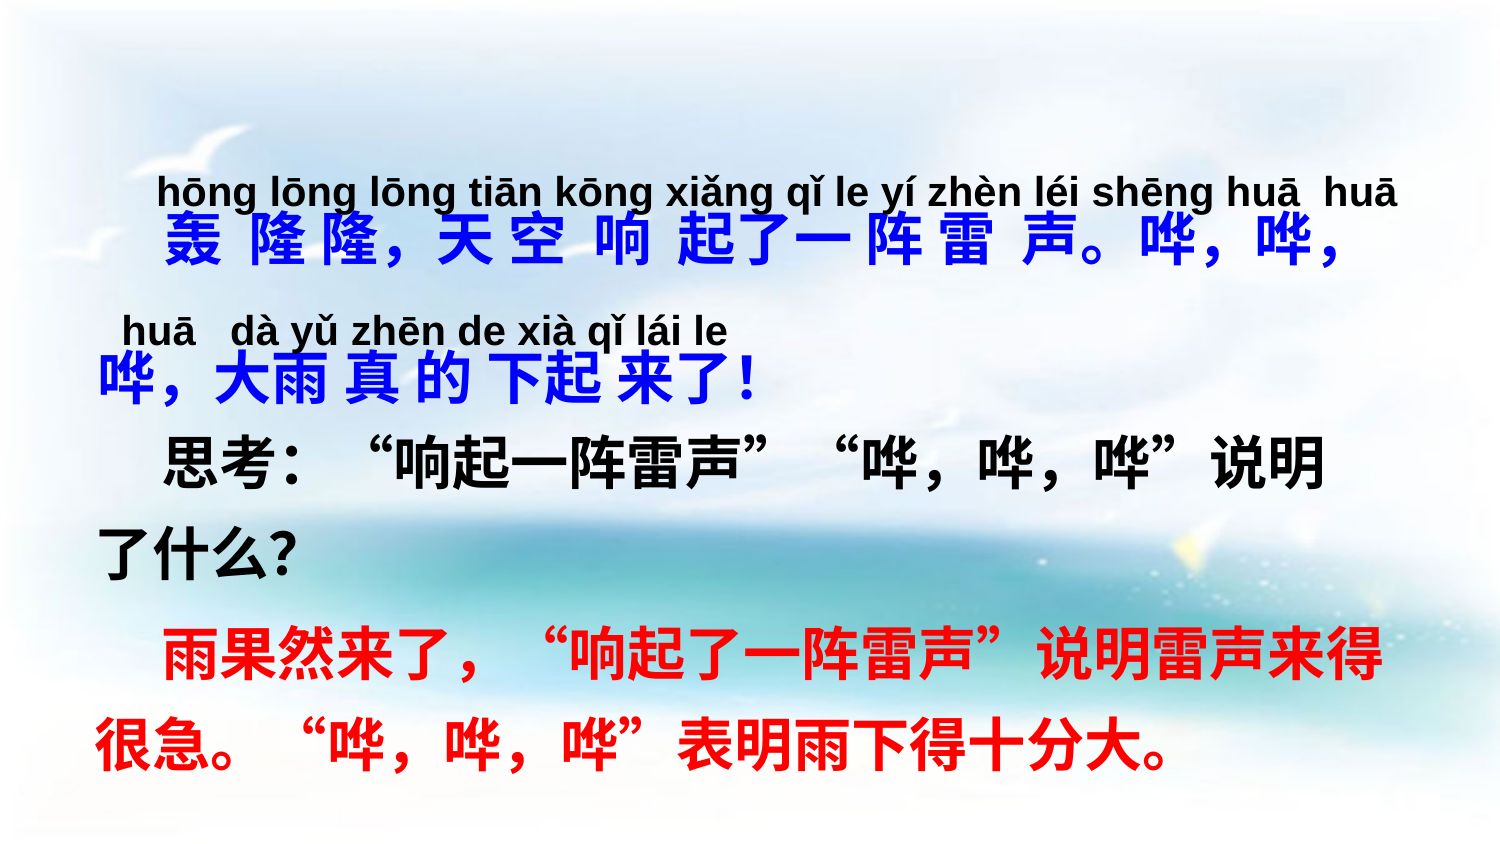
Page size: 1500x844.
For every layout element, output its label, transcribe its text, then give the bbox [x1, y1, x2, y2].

text_box 思考：“响起一阵雷声”“哗，哗，哗”说明了什么？ [79, 429, 1363, 589]
picture [0, 0, 1500, 844]
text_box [82, 67, 1415, 423]
text_box 雨果然来了，“响起了一阵雷声”说明雷声来得很急。“哗，哗，哗”表明雨下得十分大。 [79, 589, 1434, 786]
